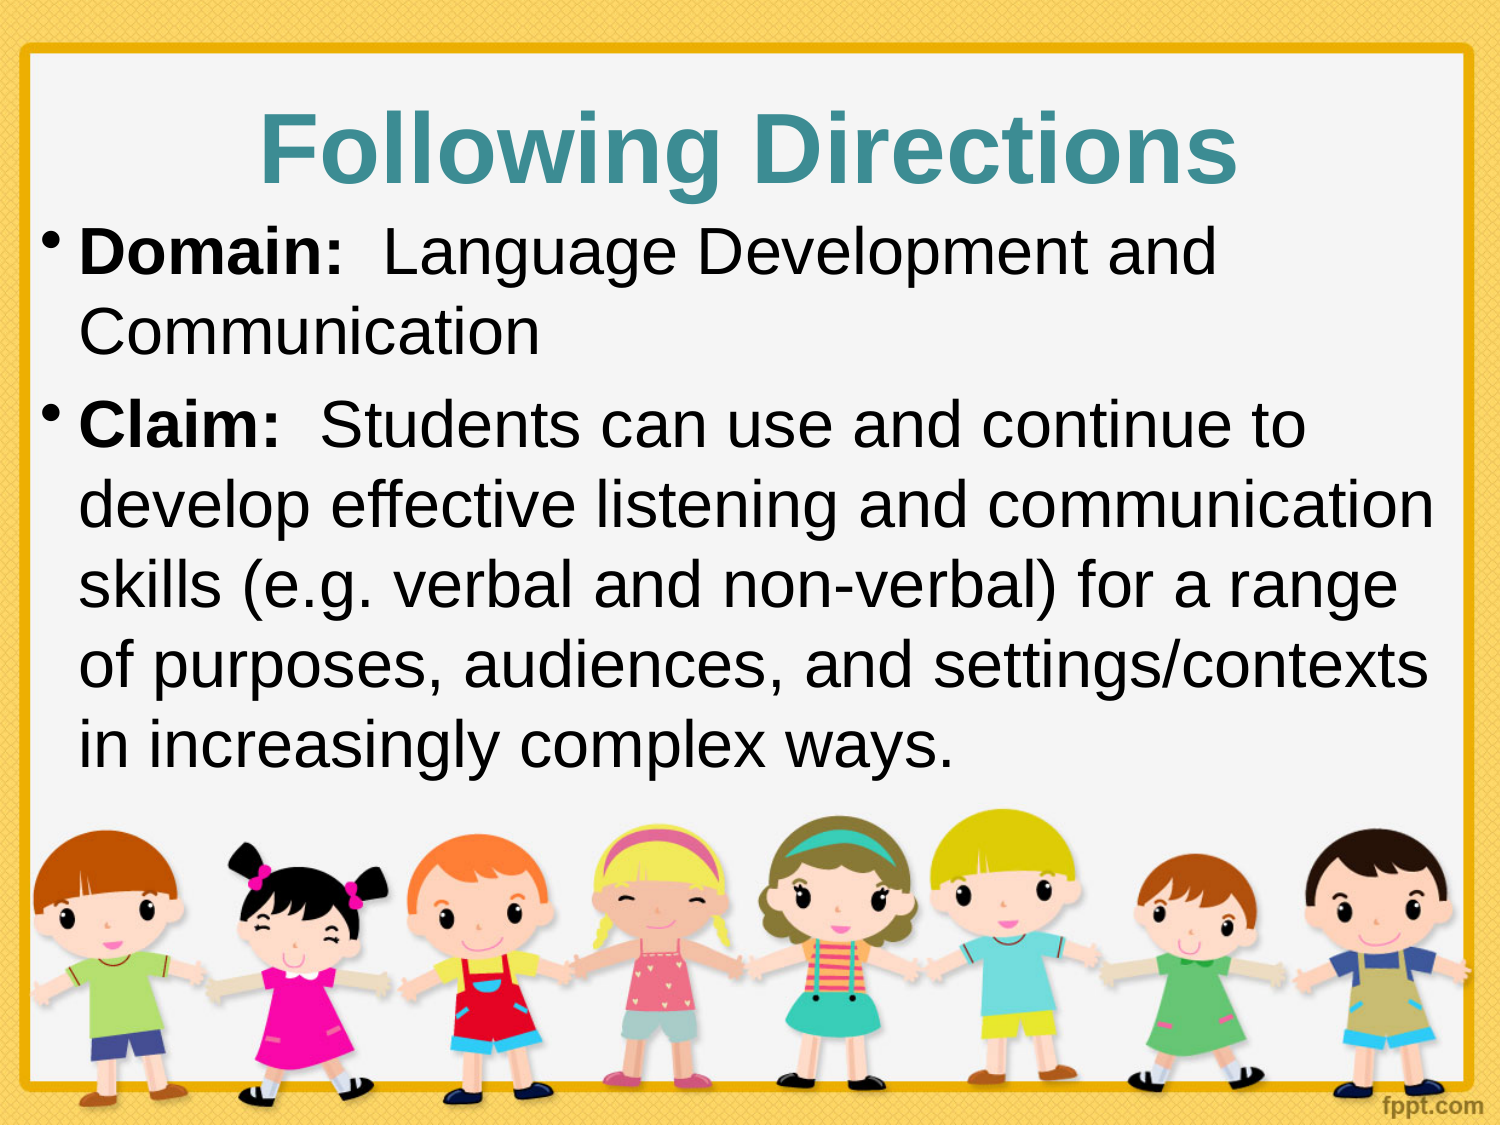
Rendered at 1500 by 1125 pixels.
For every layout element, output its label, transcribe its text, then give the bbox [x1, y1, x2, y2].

list Domain: Language Development and Communication Claim: Students can use and continue to develop effective listening and communication skills (e.g. verbal and non-verbal) for a range of purposes, audiences, and settings/contexts in increasingly complex ways. [24, 200, 1463, 943]
title Following Directions [75, 50, 1425, 200]
picture [0, 0, 1500, 1125]
